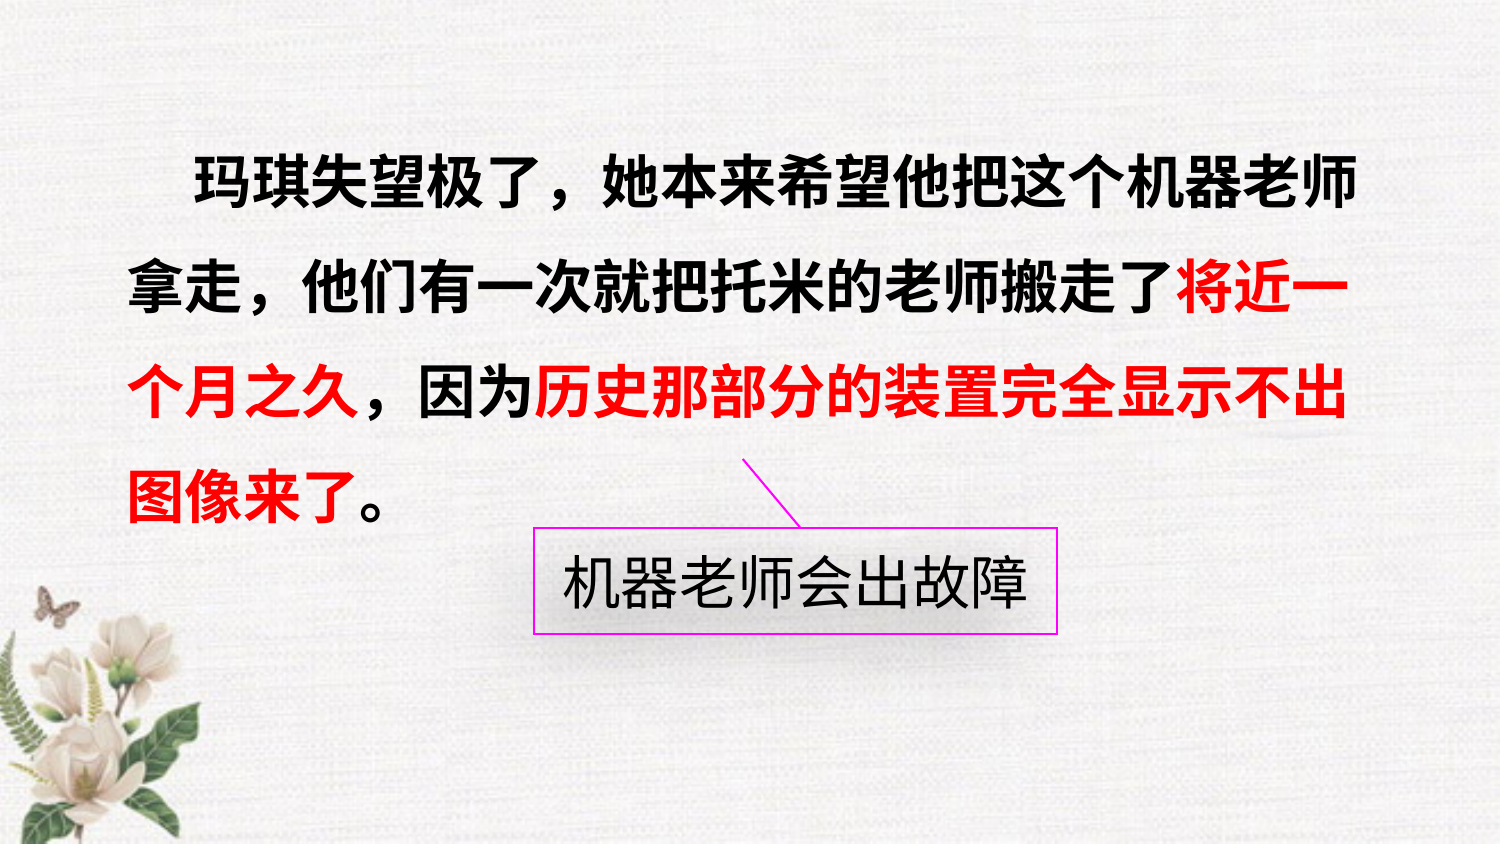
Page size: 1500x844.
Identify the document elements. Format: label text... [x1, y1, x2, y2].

text_box 玛琪失望极了，她本来希望他把这个机器老师拿走，他们有一次就把托米的老师搬走了将近一个月之久，因为历史那部分的装置完全显示不出图像来了。 [112, 102, 1413, 538]
text_box 机器老师会出故障 [533, 458, 1058, 635]
picture [0, 0, 1500, 844]
